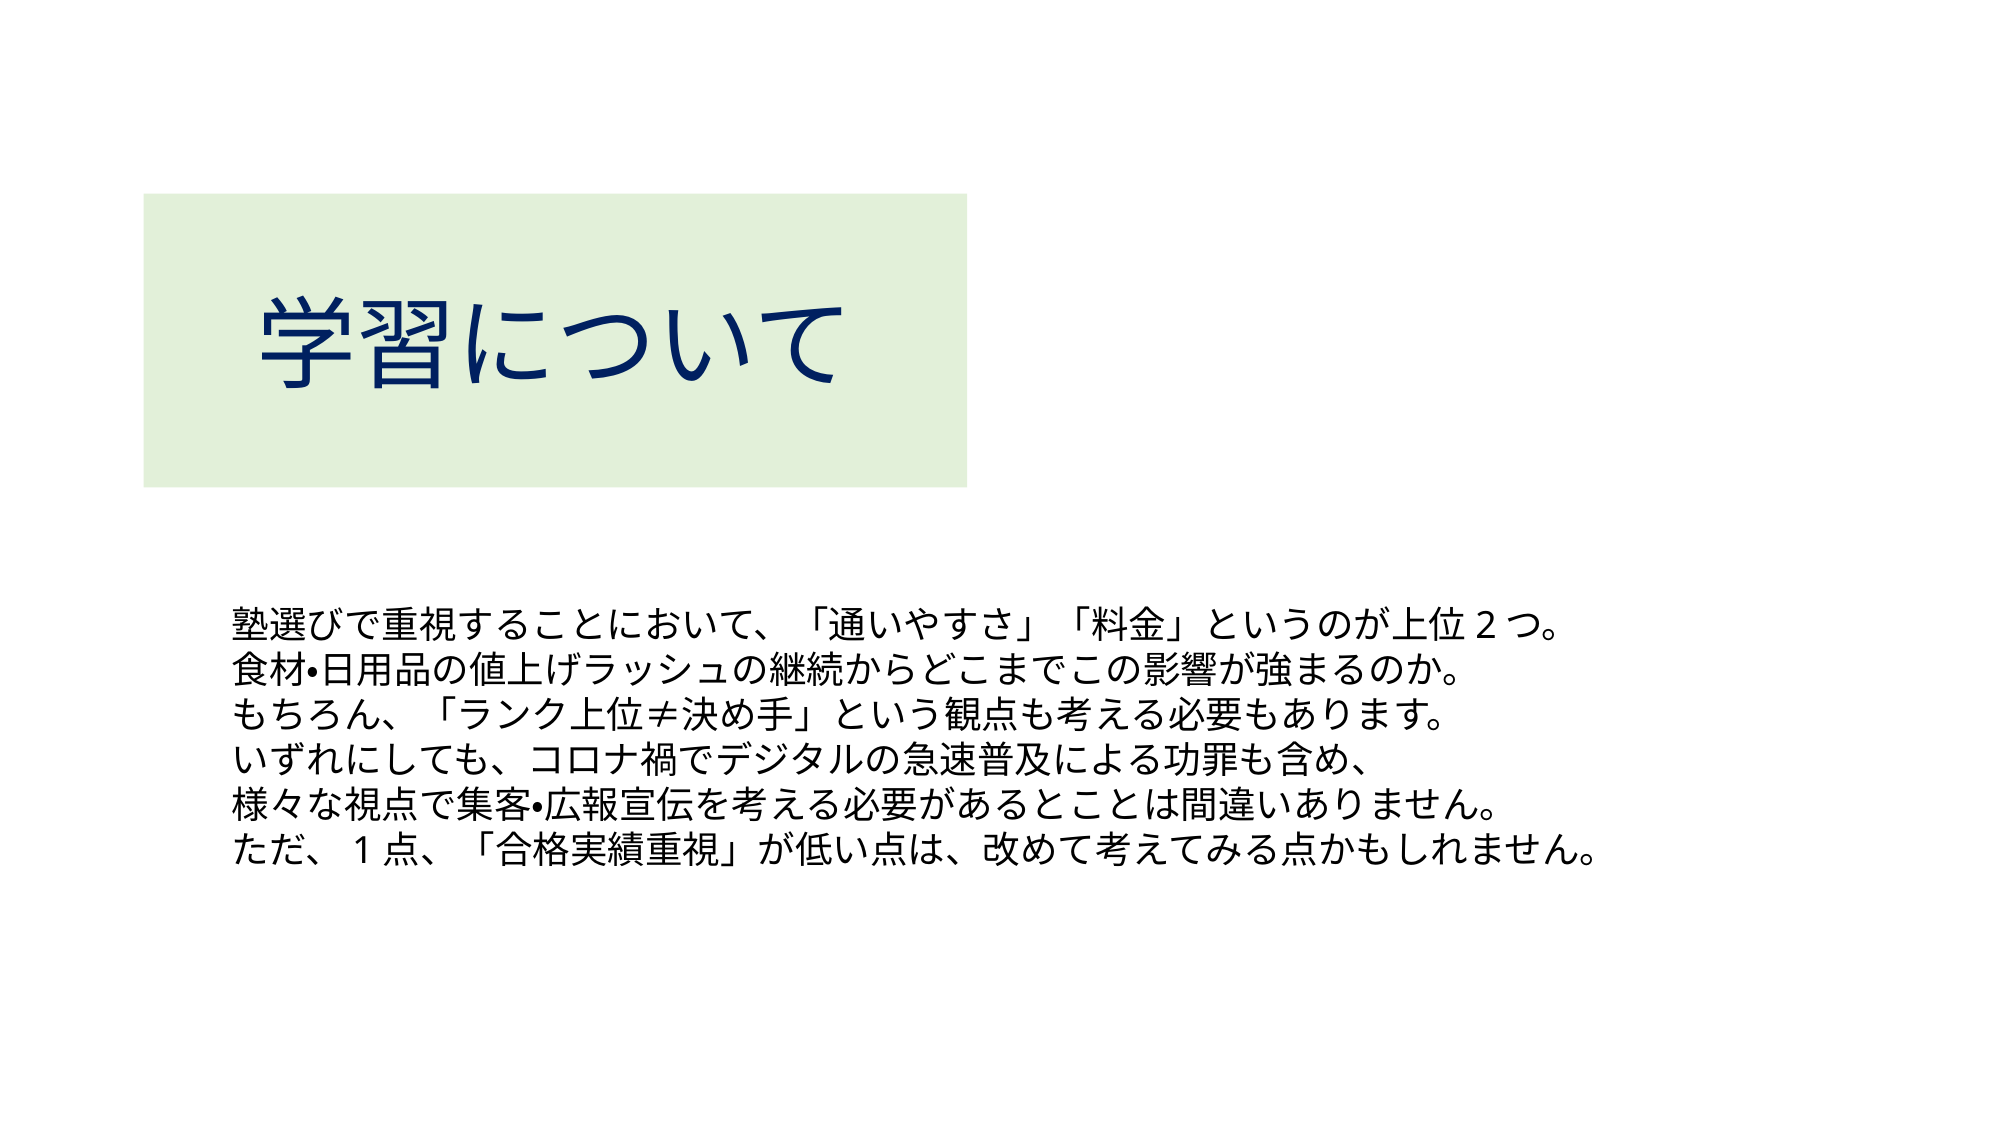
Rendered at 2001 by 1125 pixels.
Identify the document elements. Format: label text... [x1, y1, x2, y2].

text_box 学習について [143, 193, 968, 488]
text_box 塾選びで重視することにおいて、「通いやすさ」「料金」というのが上位2つ。 食材・日用品の値上げラッシュの継続からどこまでこの影響が強まるのか。 もちろん、「ランク上位≠決め手」という観点も考える必要もあります。 いずれにしても、コロナ禍でデジタルの急速普及による功罪も含め、 様々な視点で集客・広報宣伝を考える必要があるとことは間違いありません。 ただ、1点、「合格実績重視」が低い点は、改めて考えてみる点かもしれません。 [216, 593, 1840, 969]
